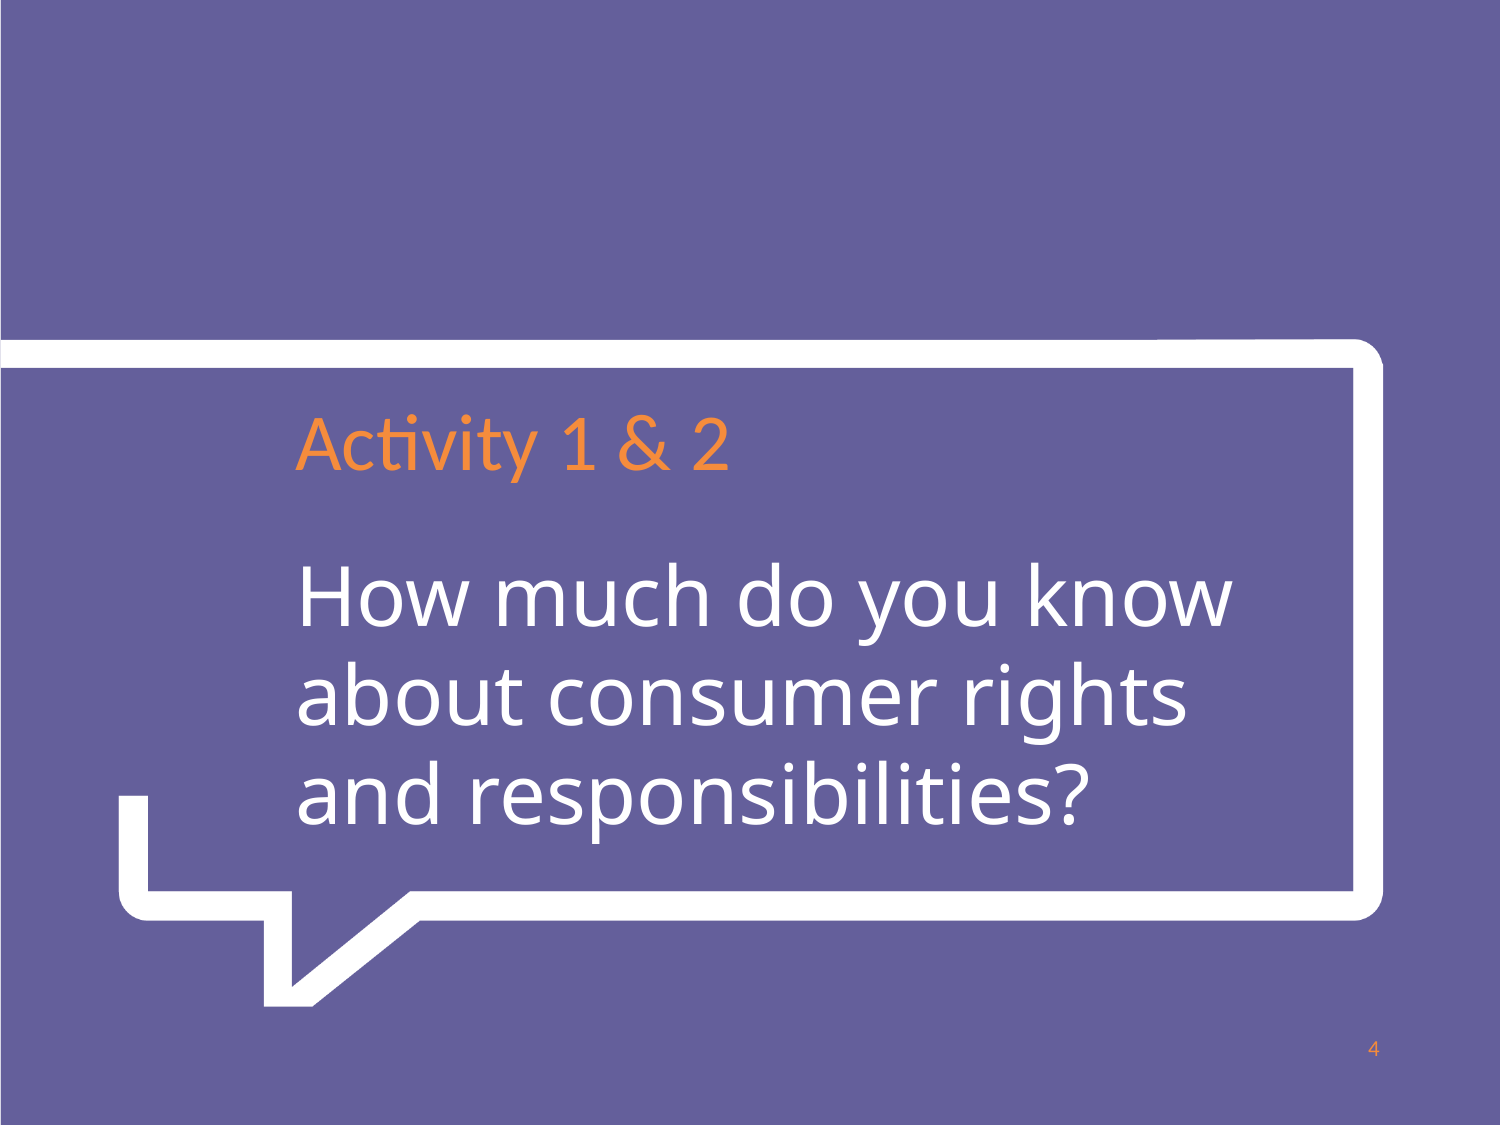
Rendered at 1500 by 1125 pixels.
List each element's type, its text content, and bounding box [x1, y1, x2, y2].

list Activity 1 & 2 [294, 400, 1304, 520]
slide_number 4 [1358, 1035, 1381, 1062]
list How much do you know about consumer rights and responsibilities? [294, 546, 1304, 872]
picture [0, 0, 1500, 1125]
